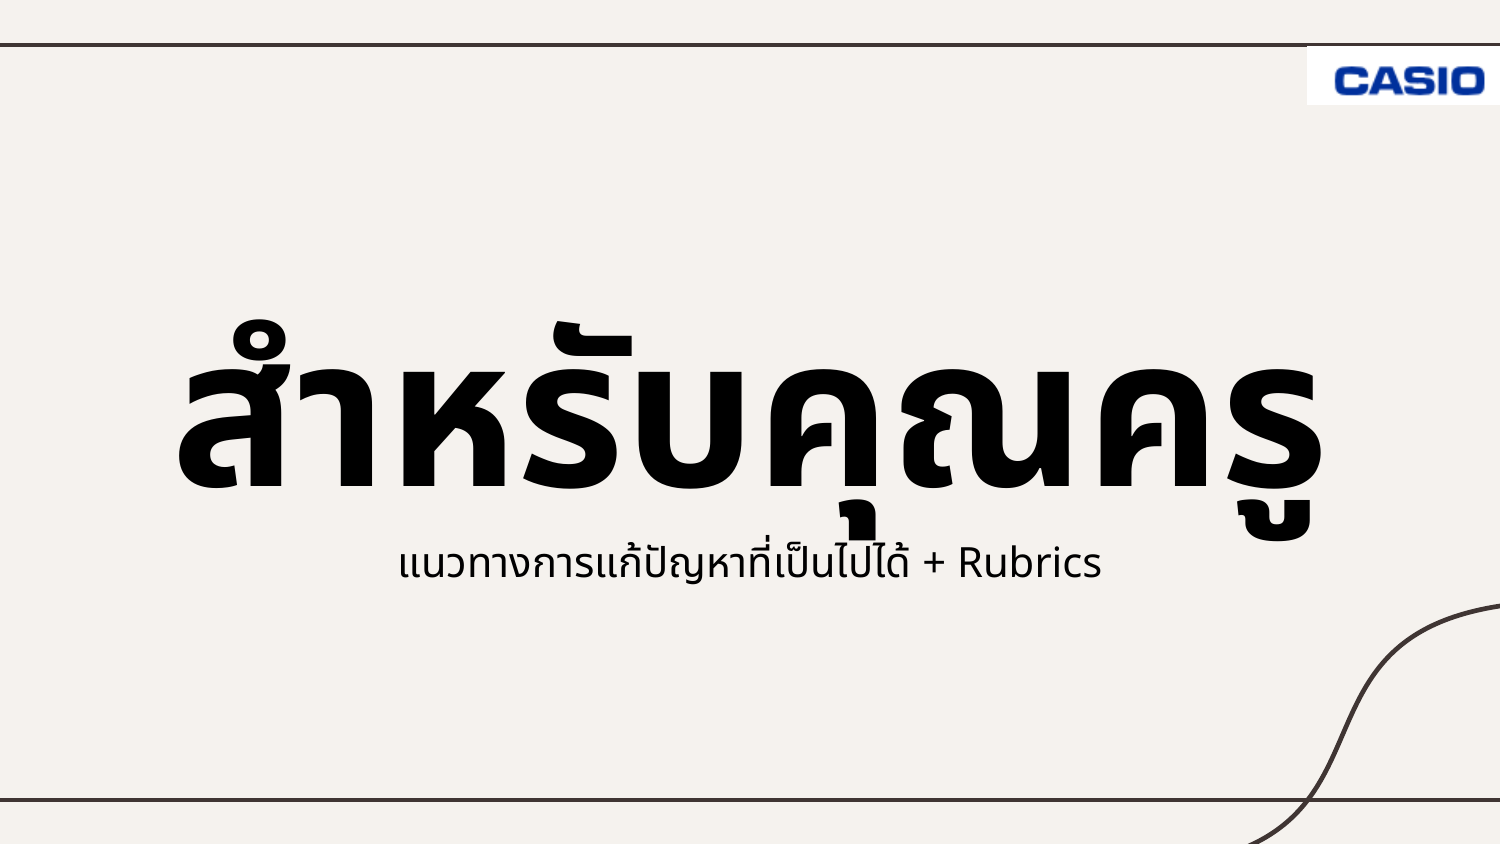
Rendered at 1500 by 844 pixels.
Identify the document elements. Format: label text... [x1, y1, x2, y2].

text_box แนวทางการแก้ปัญหาที่เป็นไปได้ + Rubrics [248, 520, 1252, 583]
text_box สำหรับคุณครู [0, 263, 1500, 534]
picture [1307, 46, 1500, 105]
